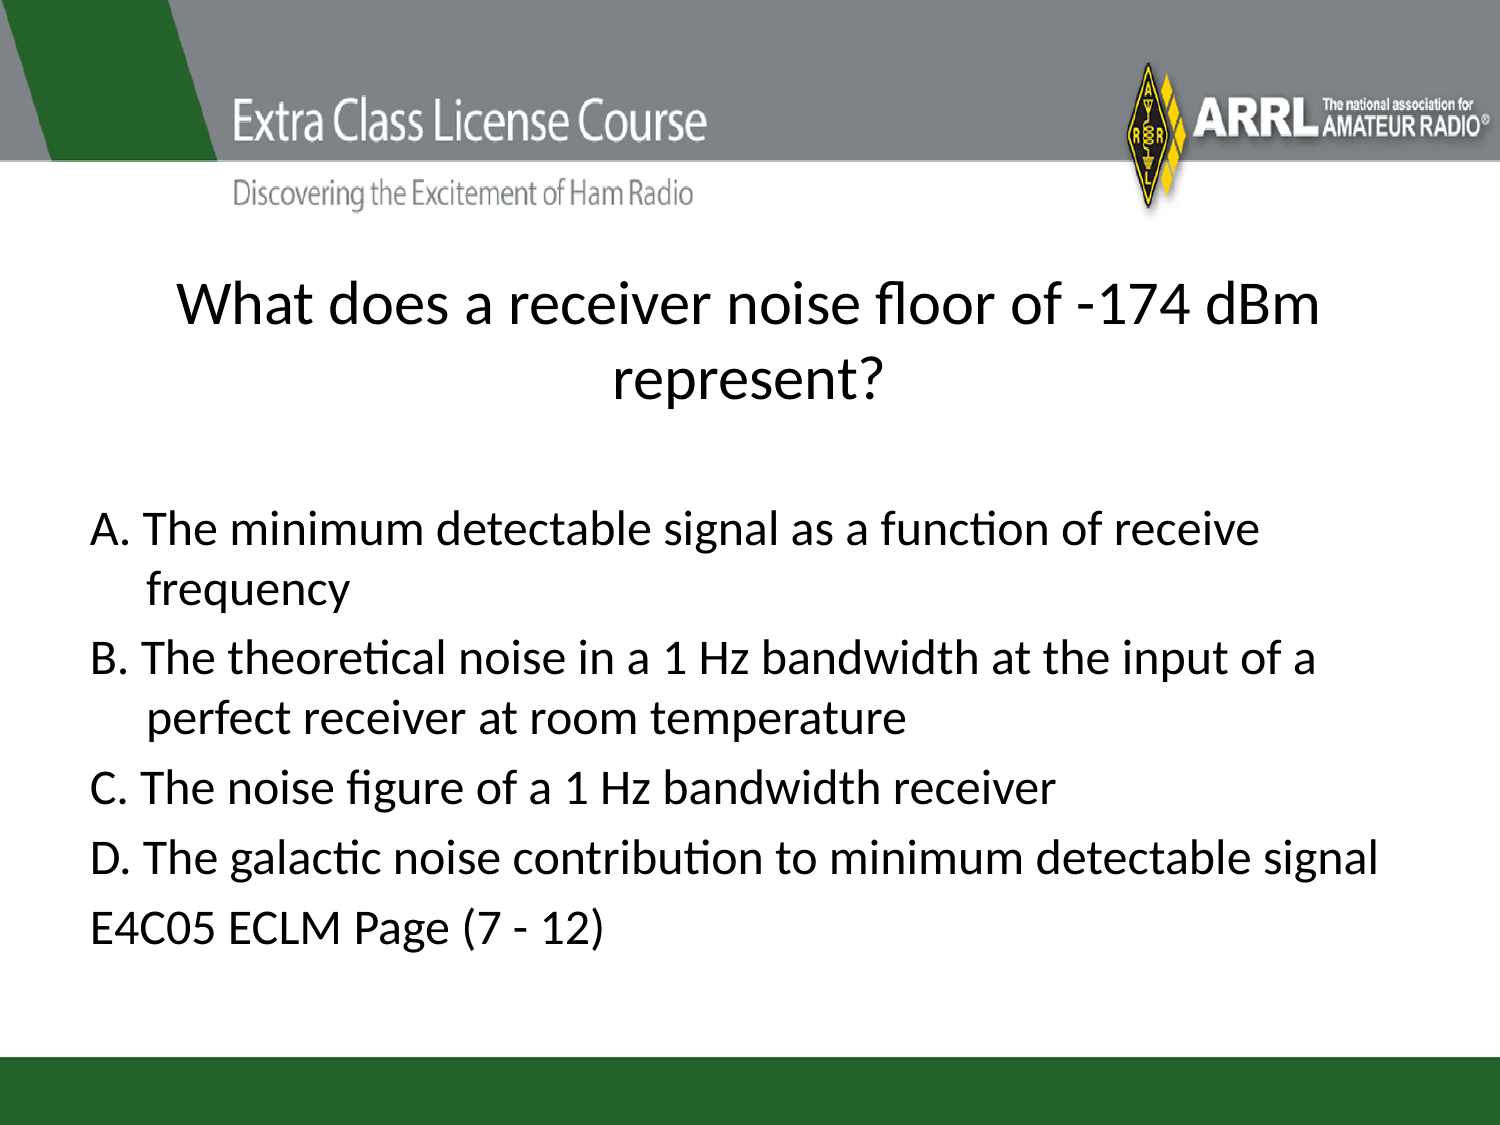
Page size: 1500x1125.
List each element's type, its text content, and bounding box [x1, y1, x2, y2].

picture [0, 0, 1500, 1125]
title What does a receiver noise floor of -174 dBm represent? [75, 254, 1425, 435]
list A. The minimum detectable signal as a function of receive frequency B. The theoretical noise in a 1 Hz bandwidth at the input of a perfect receiver at room temperature C. The noise figure of a 1 Hz bandwidth receiver D. The galactic noise contribution to minimum detectable signal E4C05 ECLM Page (7 - 12) [75, 487, 1425, 1005]
